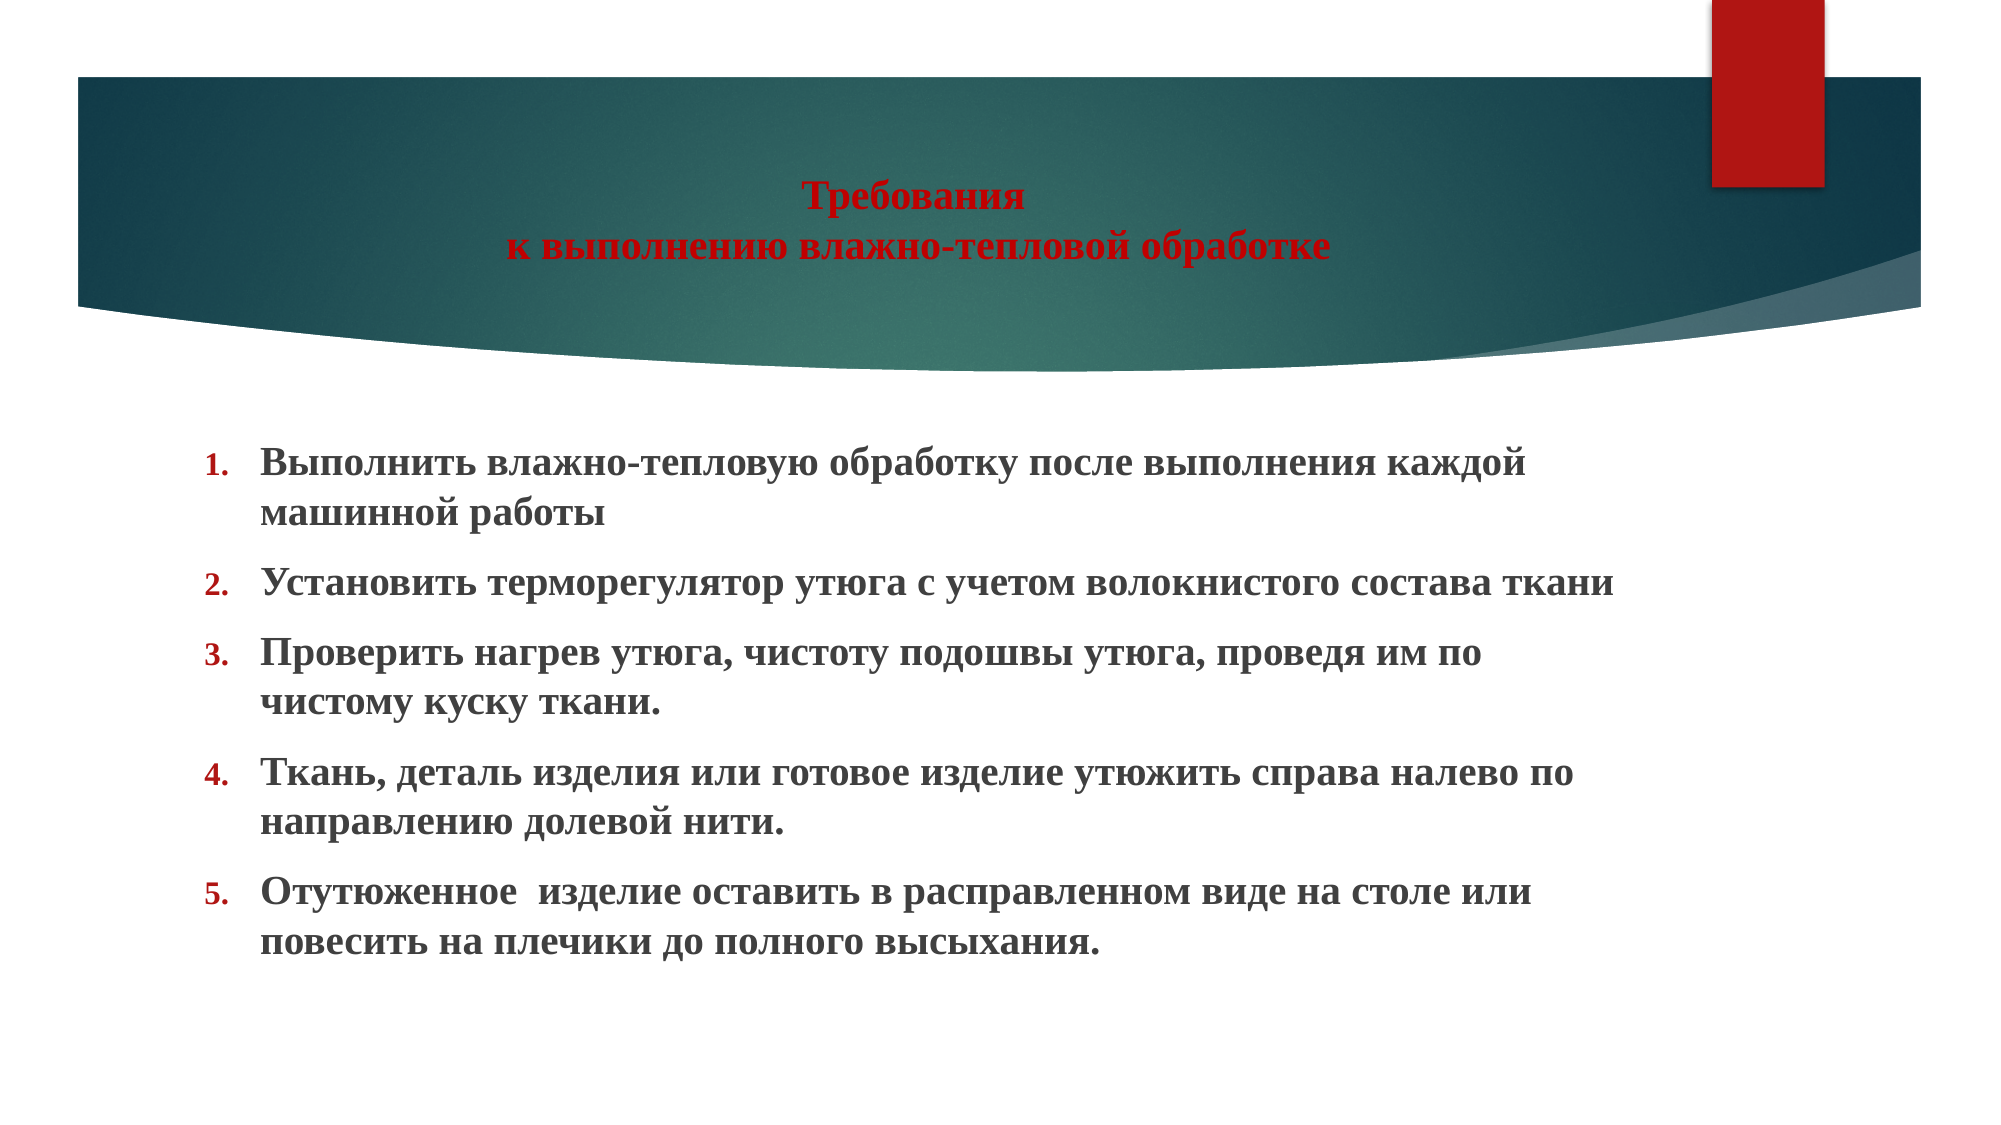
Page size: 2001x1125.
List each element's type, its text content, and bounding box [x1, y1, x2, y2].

list Выполнить влажно-тепловую обработку после выполнения каждой машинной работы Установить терморегулятор утюга с учетом волокнистого состава ткани Проверить нагрев утюга, чистоту подошвы утюга, проведя им по чистому куску ткани. Ткань, деталь изделия или готовое изделие утюжить справа налево по направлению долевой нити. Отутюженное изделие оставить в расправленном виде на столе или повесить на плечики до полного высыхания. [189, 427, 1638, 988]
title Требования к выполнению влажно-тепловой обработке [189, 159, 1638, 276]
